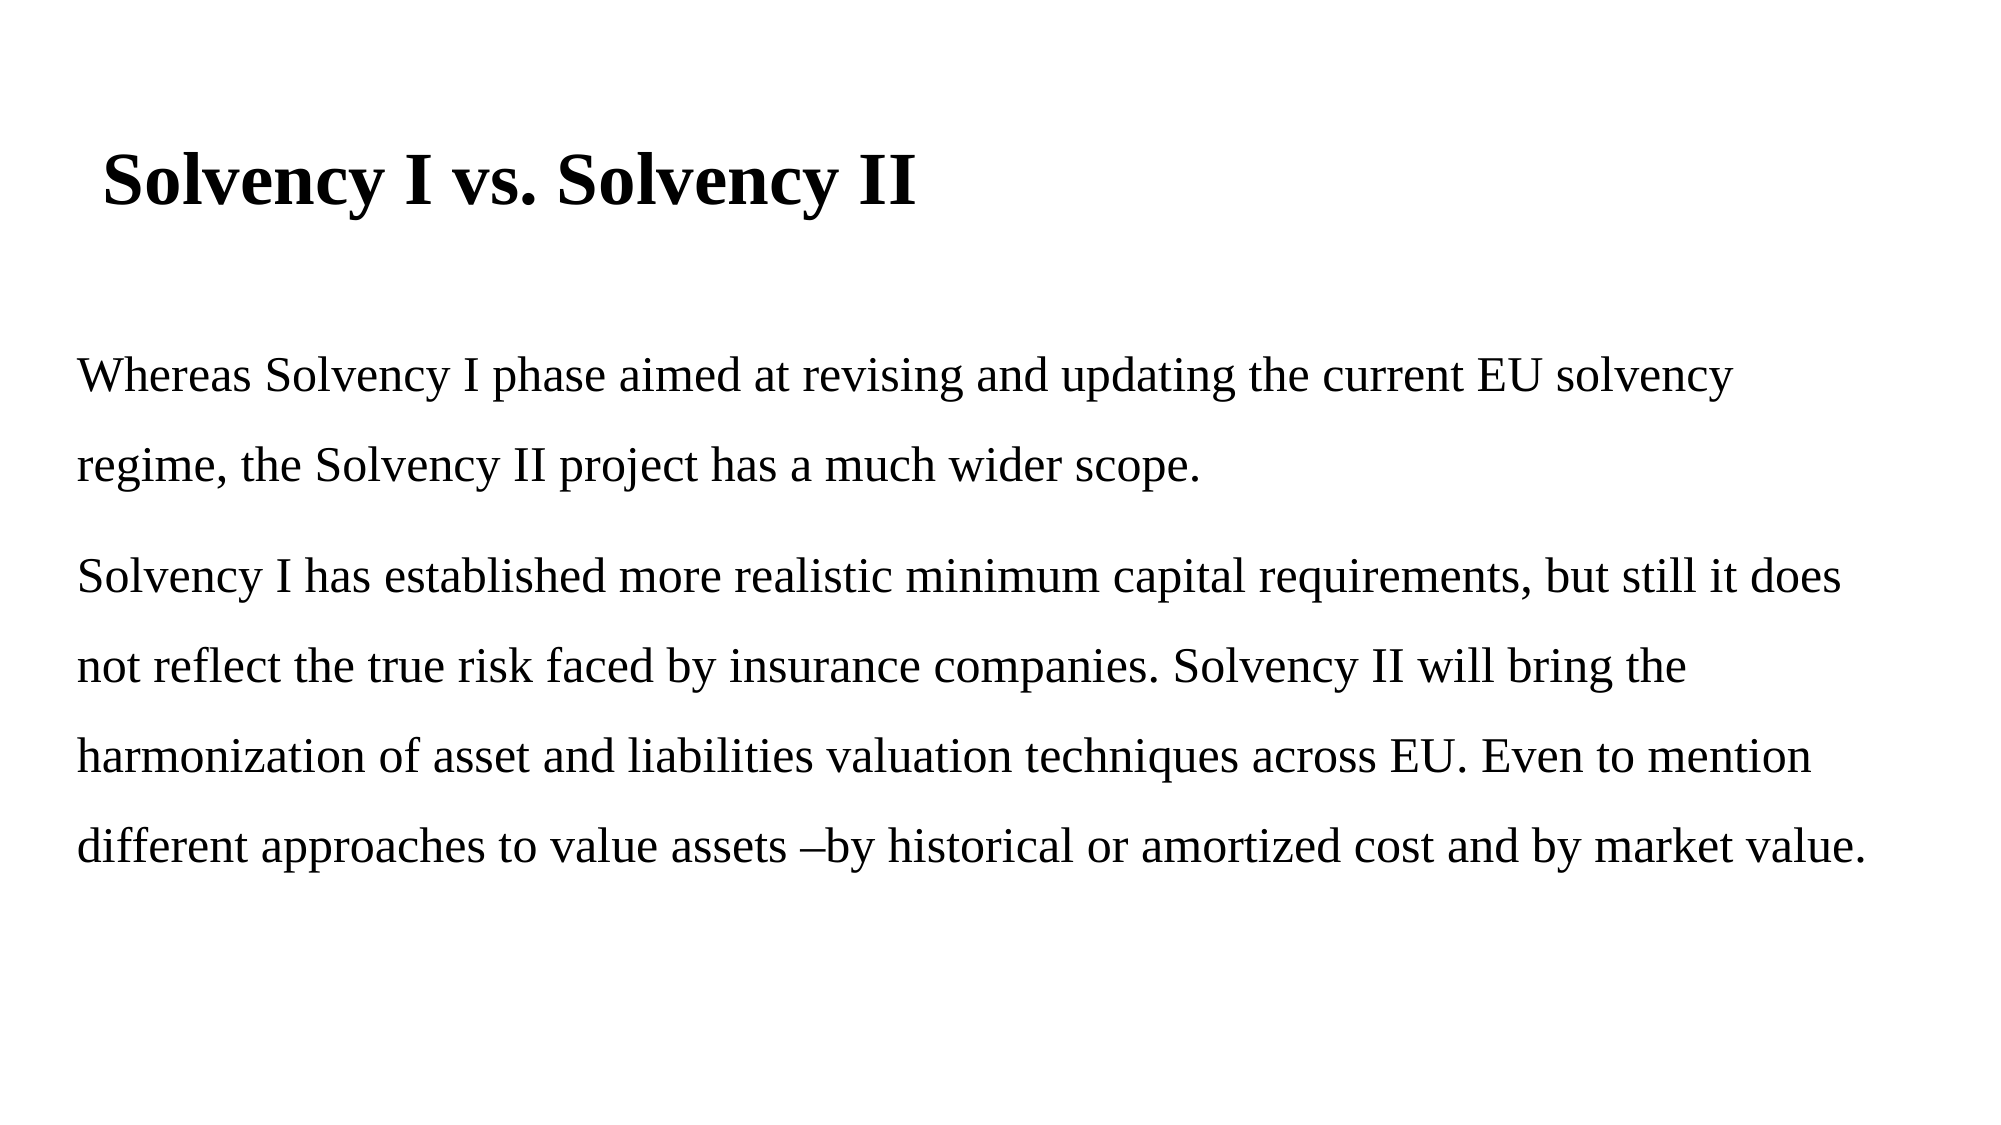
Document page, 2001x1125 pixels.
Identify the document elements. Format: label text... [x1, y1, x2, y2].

list Whereas Solvency I phase aimed at revising and updating the current EU solvency regime, the Solvency II project has a much wider scope. Solvency I has established more realistic minimum capital requirements, but still it does not reflect the true risk faced by insurance companies. Solvency II will bring the harmonization of asset and liabilities valuation techniques across EU. Even to mention different approaches to value assets –by historical or amortized cost and by market value. [61, 304, 1898, 1001]
title Solvency I vs. Solvency II [87, 120, 1499, 240]
